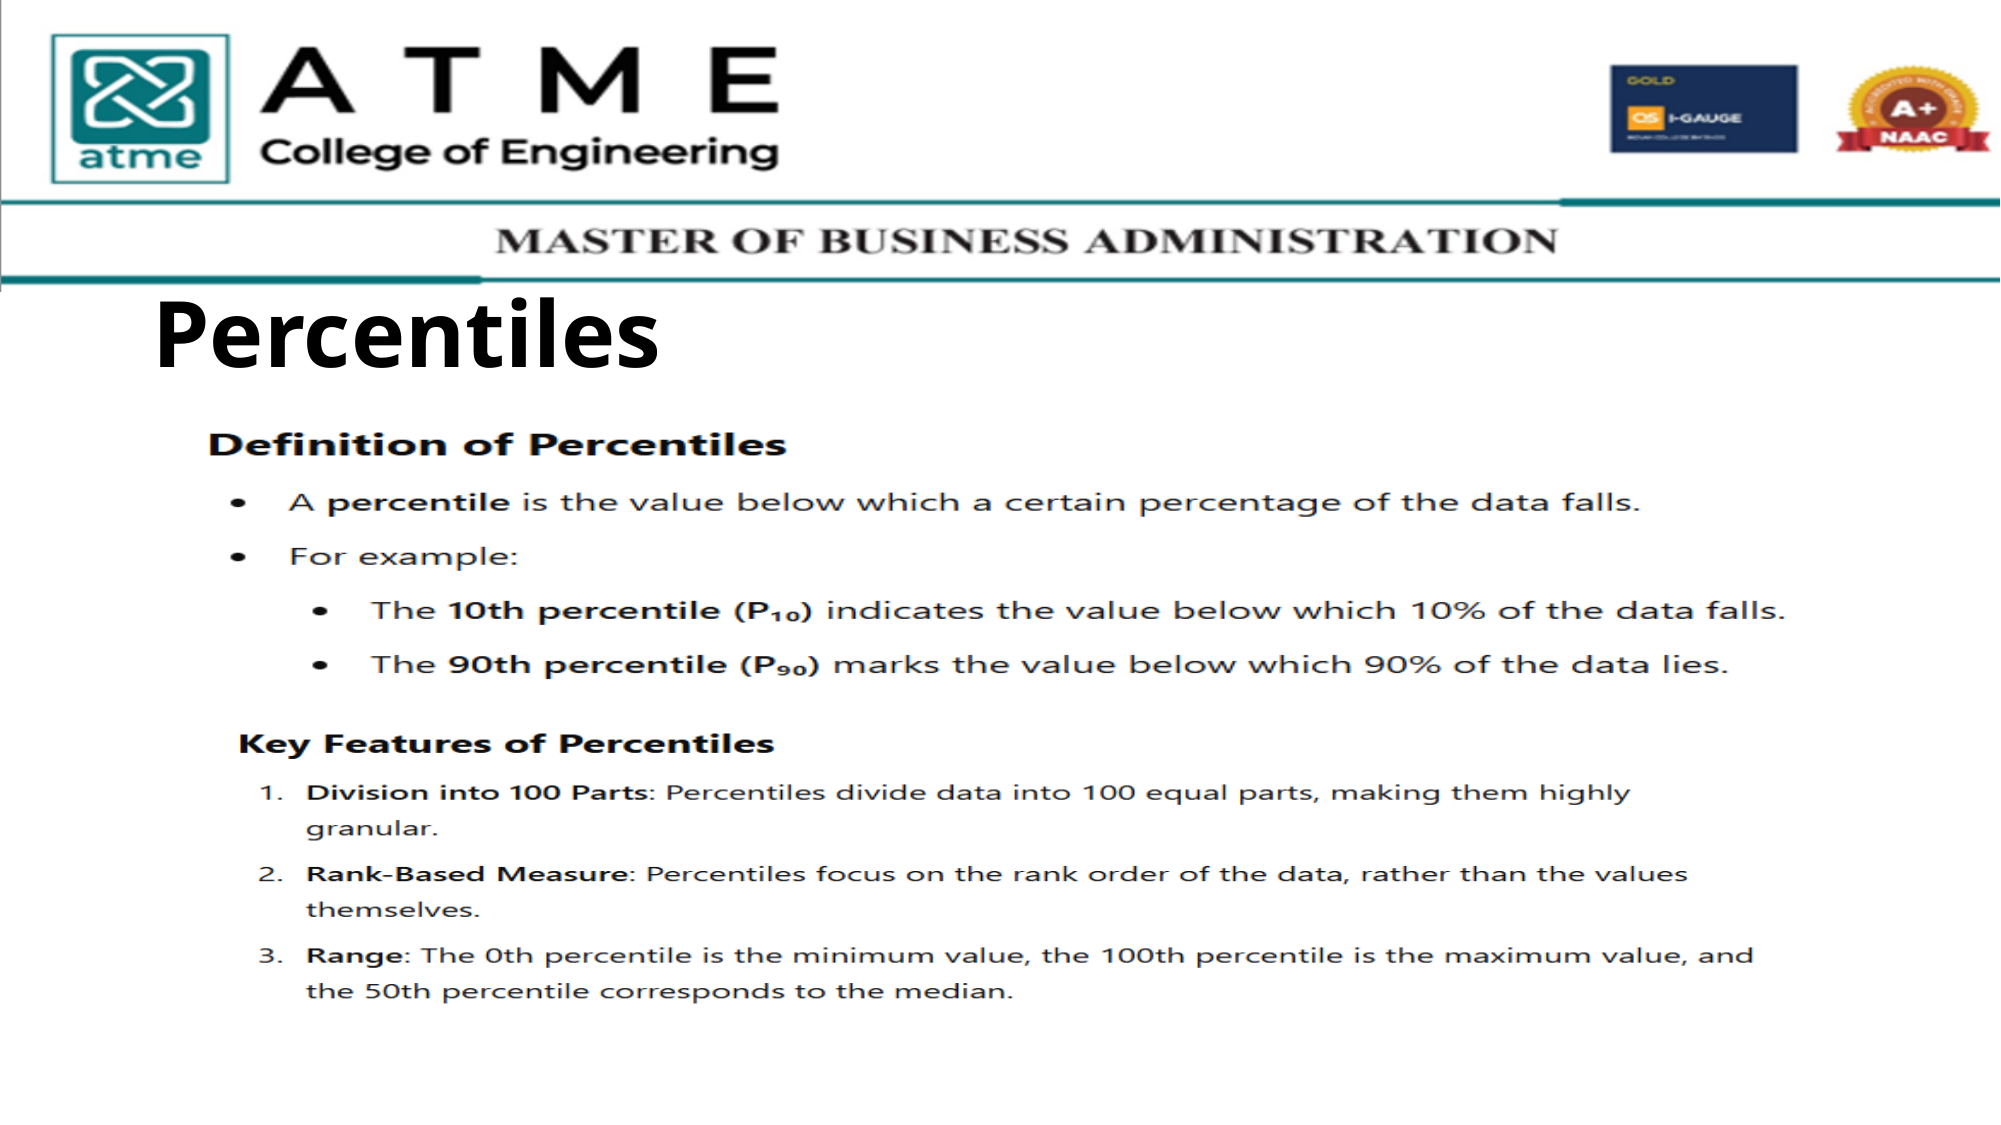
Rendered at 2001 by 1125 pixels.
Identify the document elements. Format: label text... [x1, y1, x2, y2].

picture [193, 705, 1863, 1035]
title Percentiles [137, 229, 1863, 447]
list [174, 405, 1825, 720]
picture [0, 0, 2000, 292]
